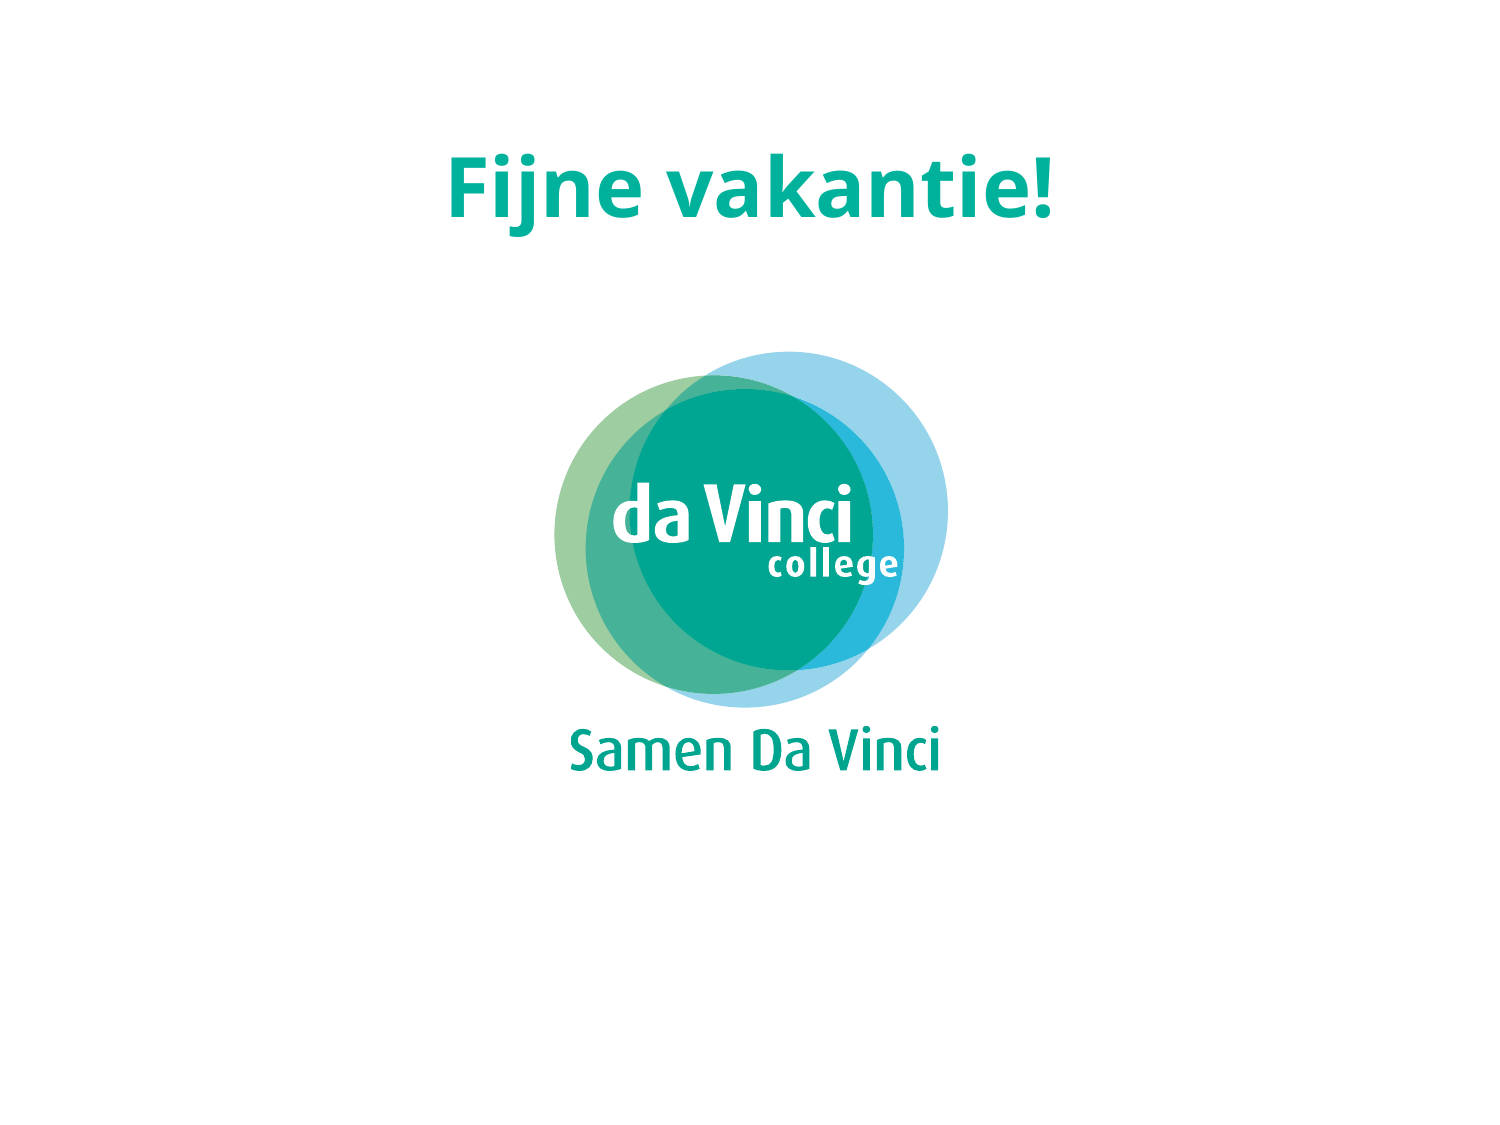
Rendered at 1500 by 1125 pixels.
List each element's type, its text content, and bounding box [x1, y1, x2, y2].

title Fijne vakantie! [75, 90, 1425, 278]
